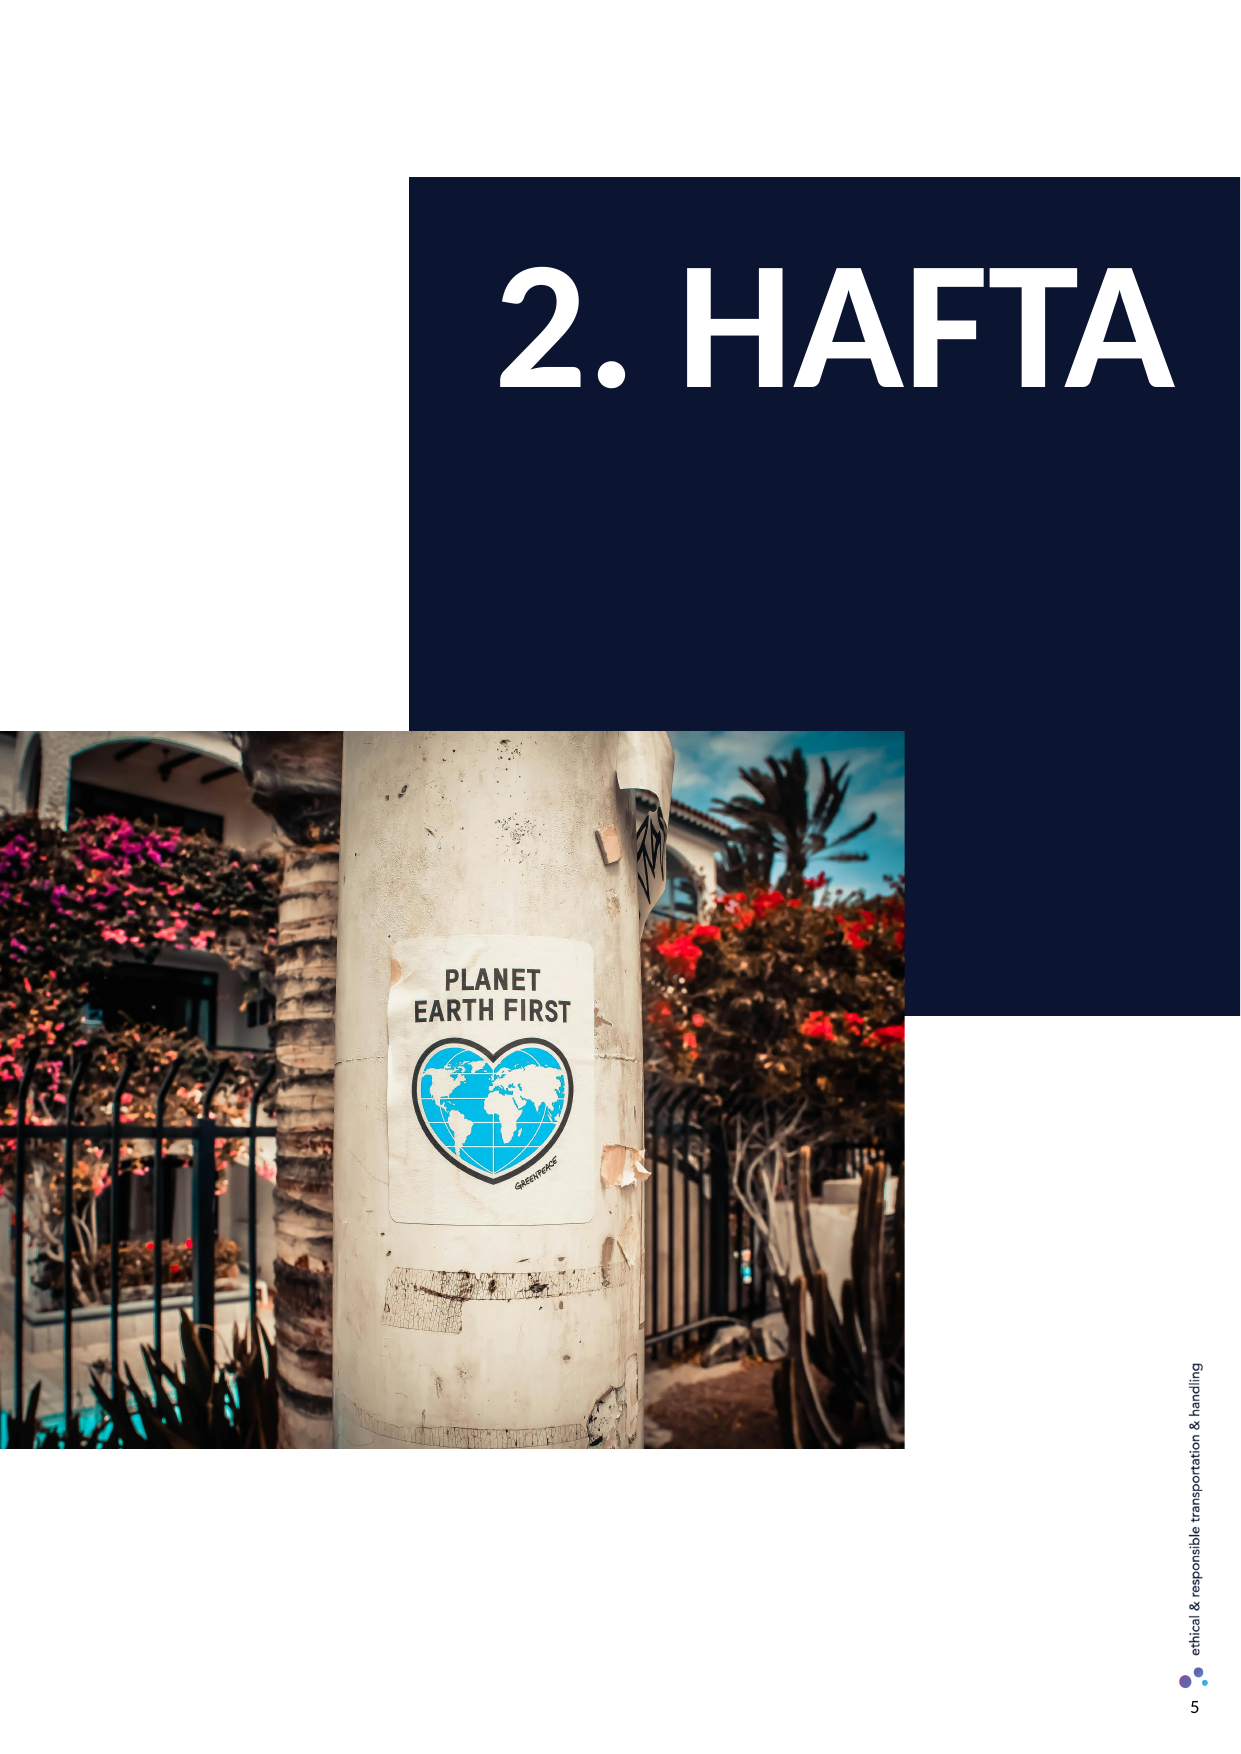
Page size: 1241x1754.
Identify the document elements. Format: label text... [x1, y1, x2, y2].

slide_number 5 [1153, 1676, 1215, 1736]
list 2. HAFTA [479, 221, 1241, 732]
picture [0, 731, 905, 1449]
picture [1179, 1357, 1217, 1680]
